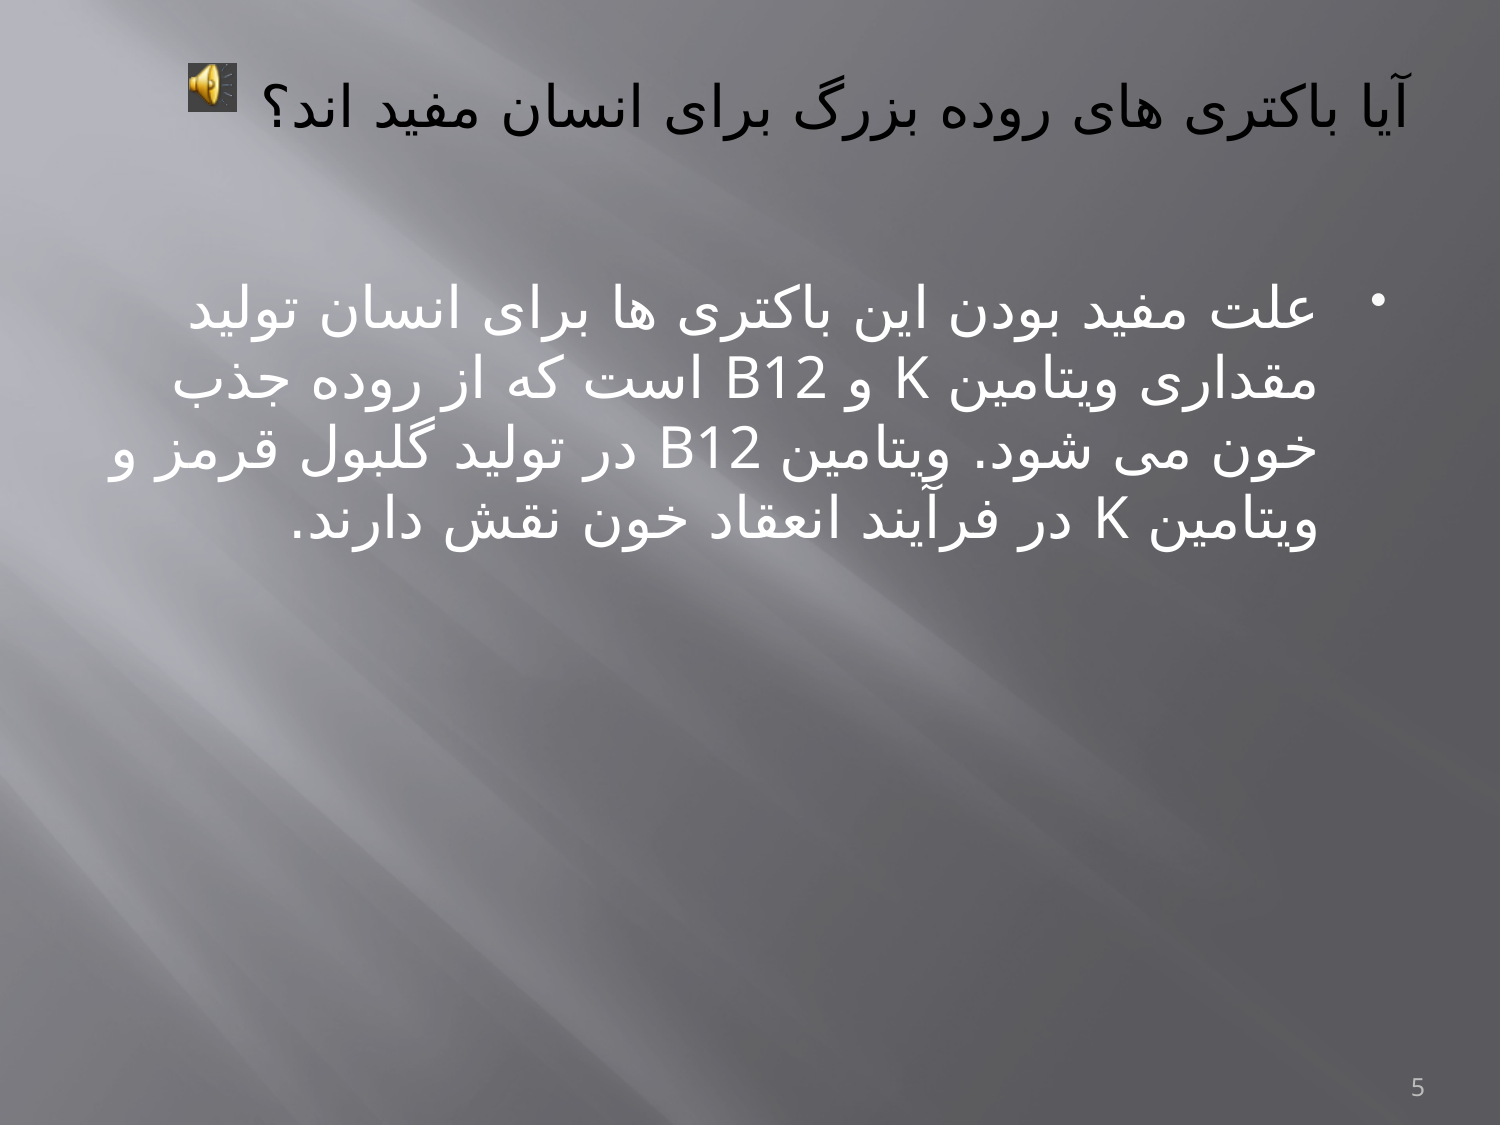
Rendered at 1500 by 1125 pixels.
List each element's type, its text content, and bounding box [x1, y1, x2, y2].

picture [187, 62, 238, 113]
title آیا باکتری های روده بزرگ برای انسان مفید اند؟ [75, 45, 1425, 233]
slide_number 5 [1299, 1052, 1425, 1113]
list علت مفید بودن این باکتری ها برای انسان تولید مقداری ویتامین K و B12 است که از روده جذب خون می شود. ویتامین B12 در تولید گلبول قرمز و ویتامین K در فرآیند انعقاد خون نقش دارند. [75, 262, 1425, 1035]
